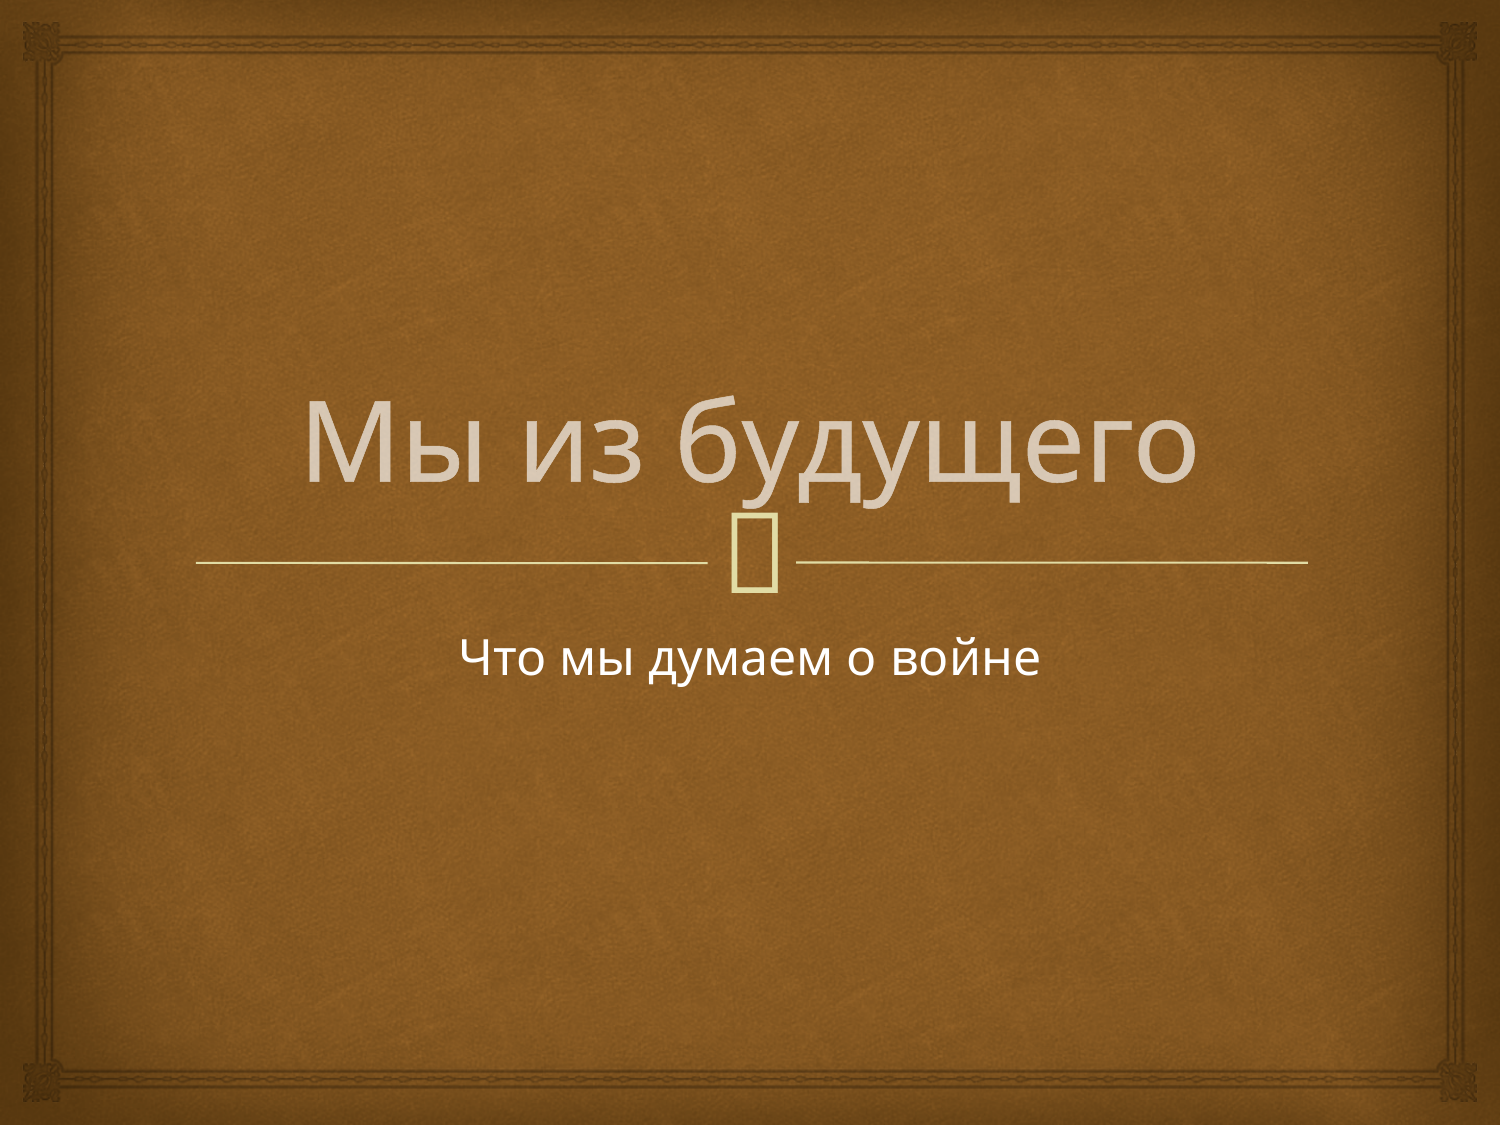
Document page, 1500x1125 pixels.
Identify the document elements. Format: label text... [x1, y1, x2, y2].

subtitle Что мы думаем о войне [225, 618, 1275, 906]
picture [0, 0, 1500, 1125]
title Мы из будущего [194, 227, 1306, 512]
